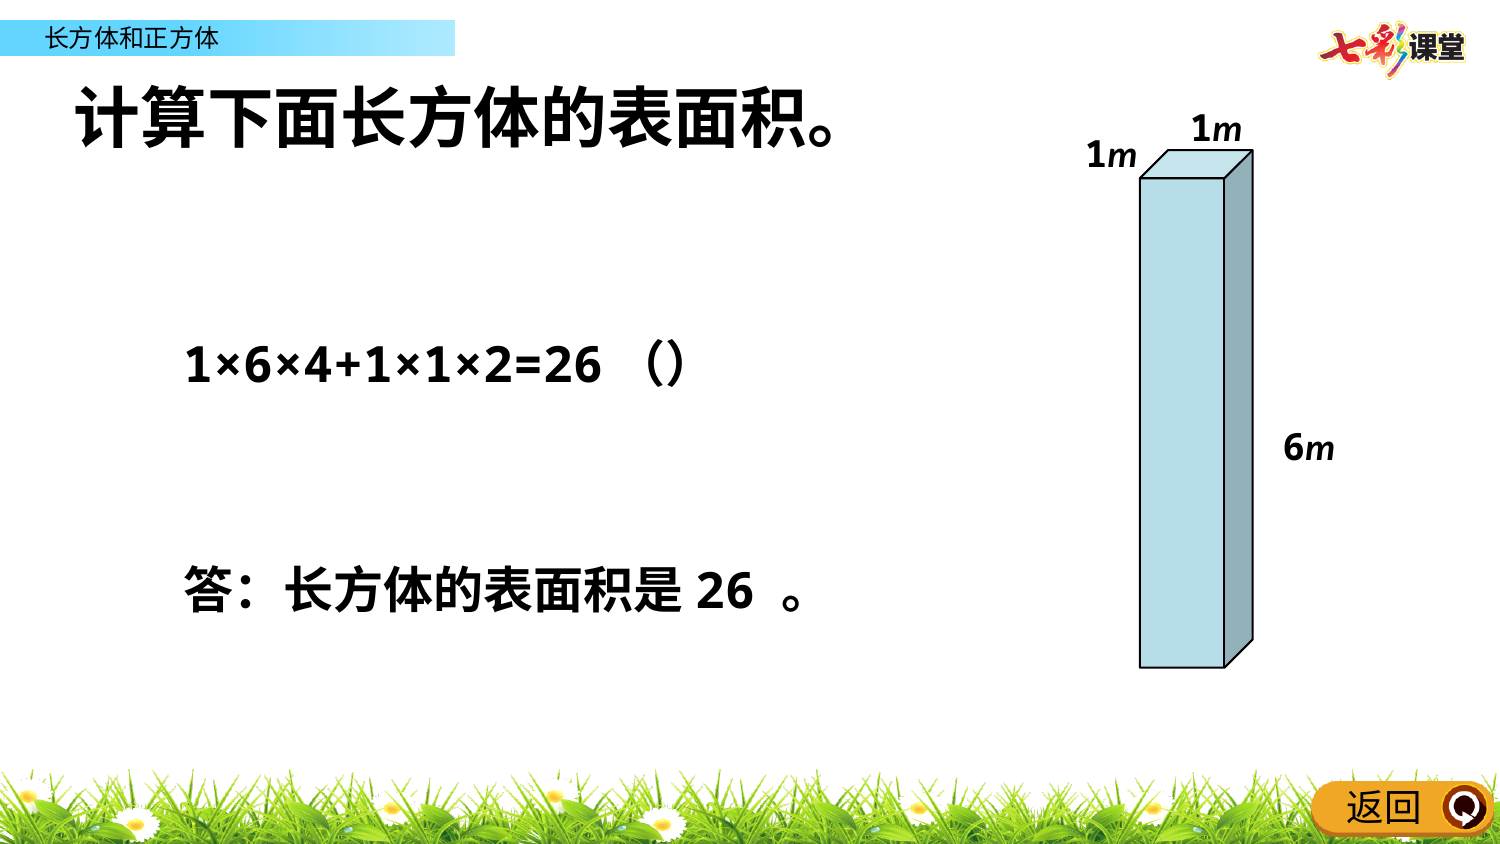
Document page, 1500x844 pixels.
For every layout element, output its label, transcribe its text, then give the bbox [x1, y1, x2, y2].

text_box [1153, 147, 1175, 169]
text_box 1m [1175, 96, 1258, 156]
text_box 6m [1267, 415, 1350, 476]
picture [0, 769, 1500, 844]
text_box 1m [1069, 122, 1153, 183]
text_box 计算下面长方体的表面积。 [62, 54, 954, 162]
text_box [1137, 156, 1255, 670]
picture [1316, 20, 1468, 80]
